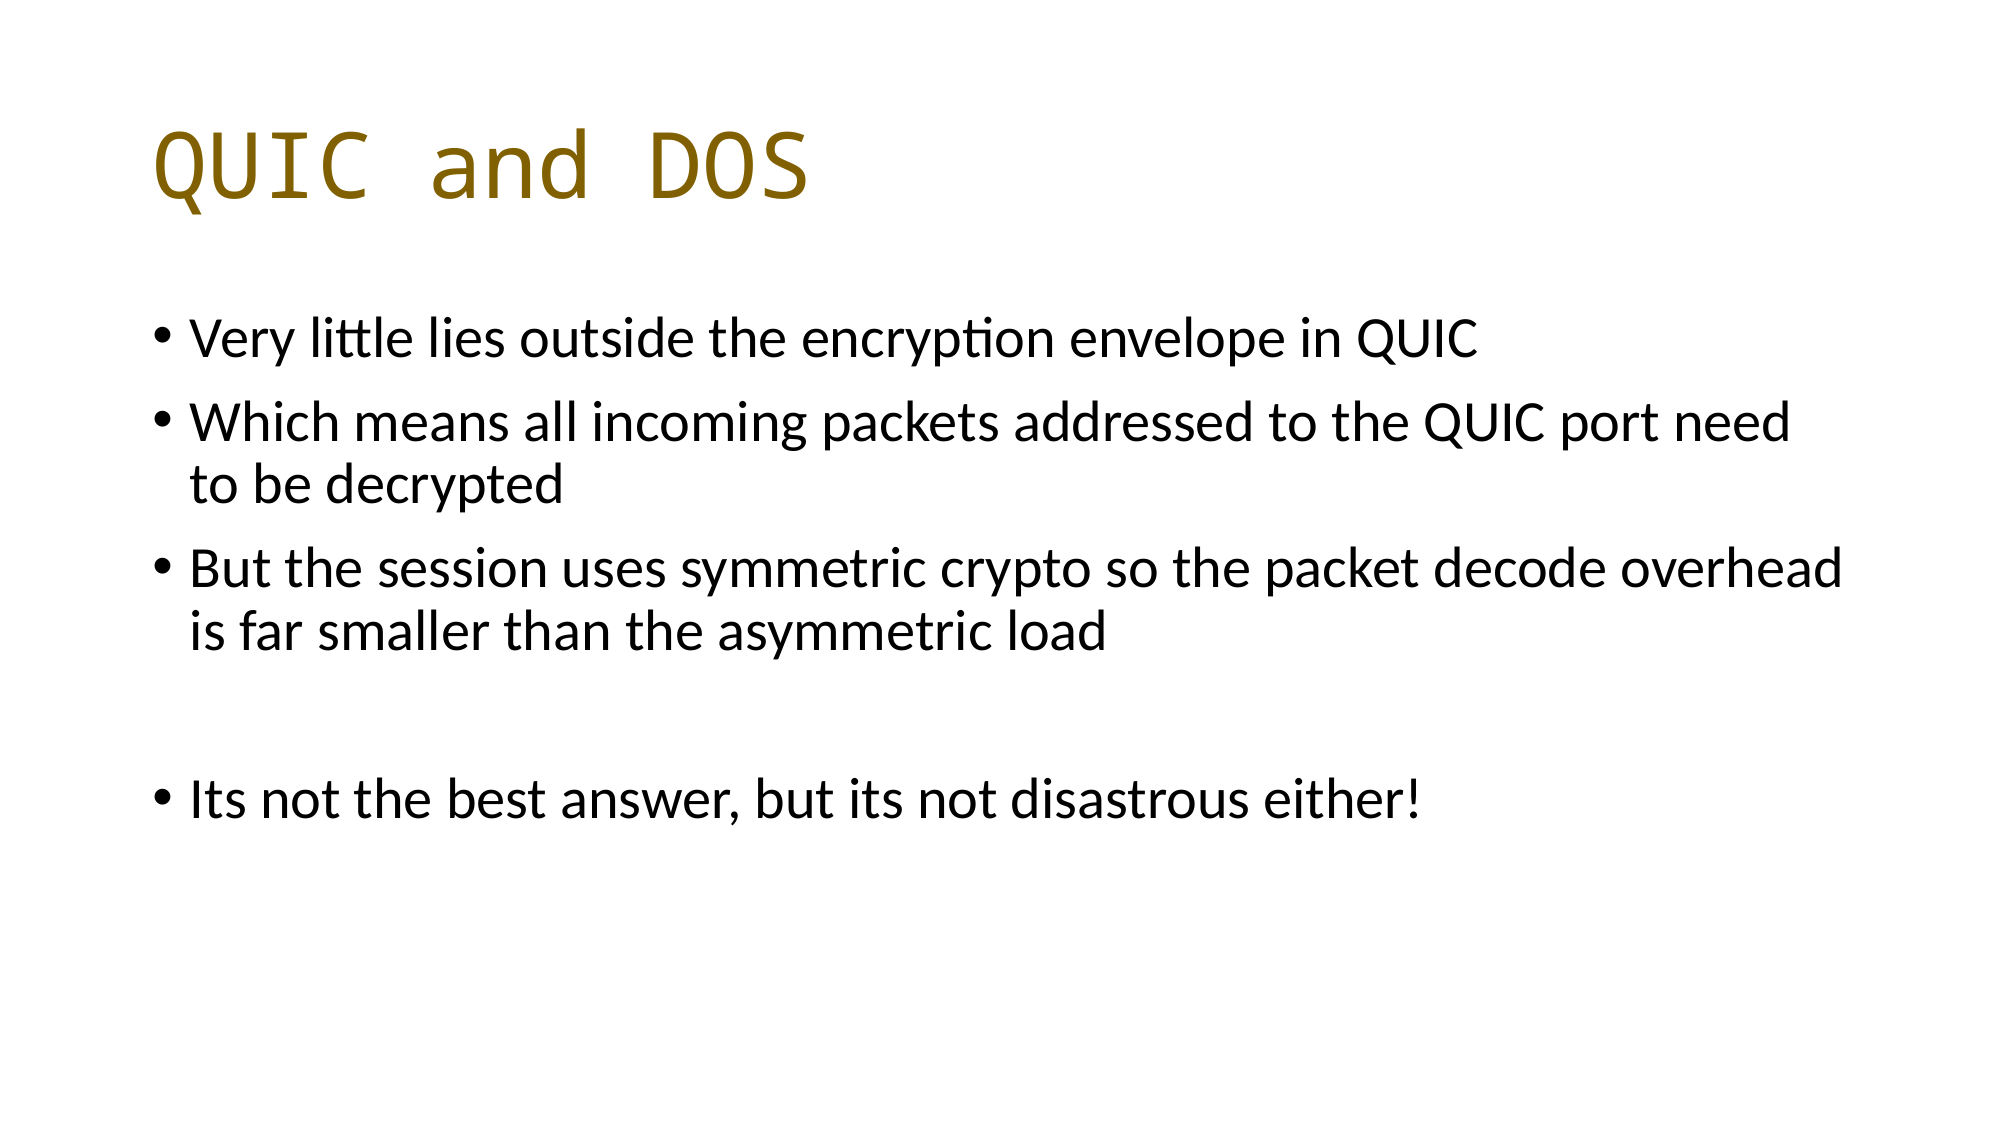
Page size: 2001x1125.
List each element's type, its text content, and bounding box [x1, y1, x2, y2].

list Very little lies outside the encryption envelope in QUIC Which means all incoming packets addressed to the QUIC port need to be decrypted But the session uses symmetric crypto so the packet decode overhead is far smaller than the asymmetric load Its not the best answer, but its not disastrous either! [137, 299, 1863, 1014]
title QUIC and DOS [137, 59, 1863, 278]
